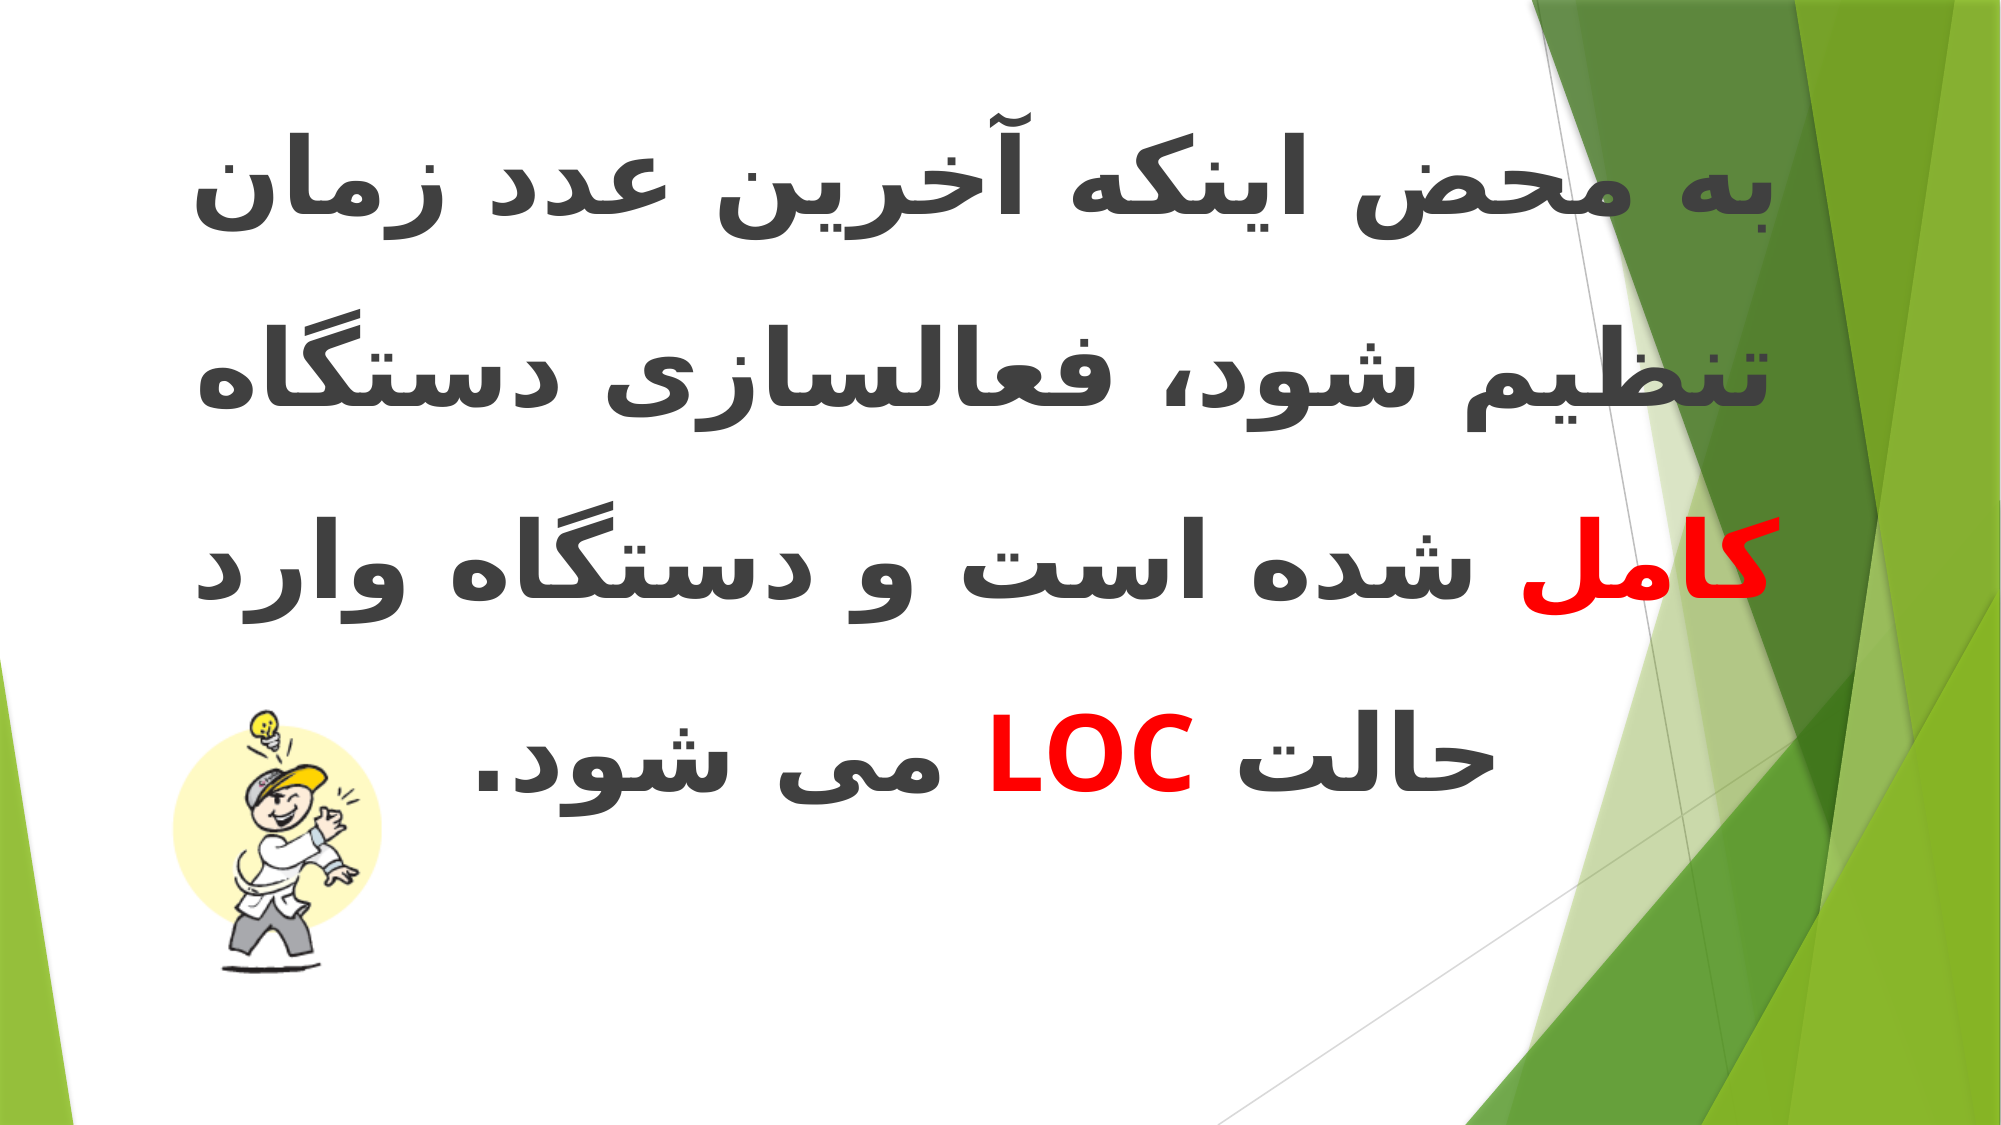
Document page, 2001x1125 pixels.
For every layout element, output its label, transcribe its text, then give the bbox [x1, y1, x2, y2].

picture [168, 693, 387, 982]
list به محض اینکه آخرین عدد زمان تنظیم شود، فعالسازی دستگاه کامل شده است و دستگاه وارد حالت LOC می شود. [169, 36, 1804, 982]
